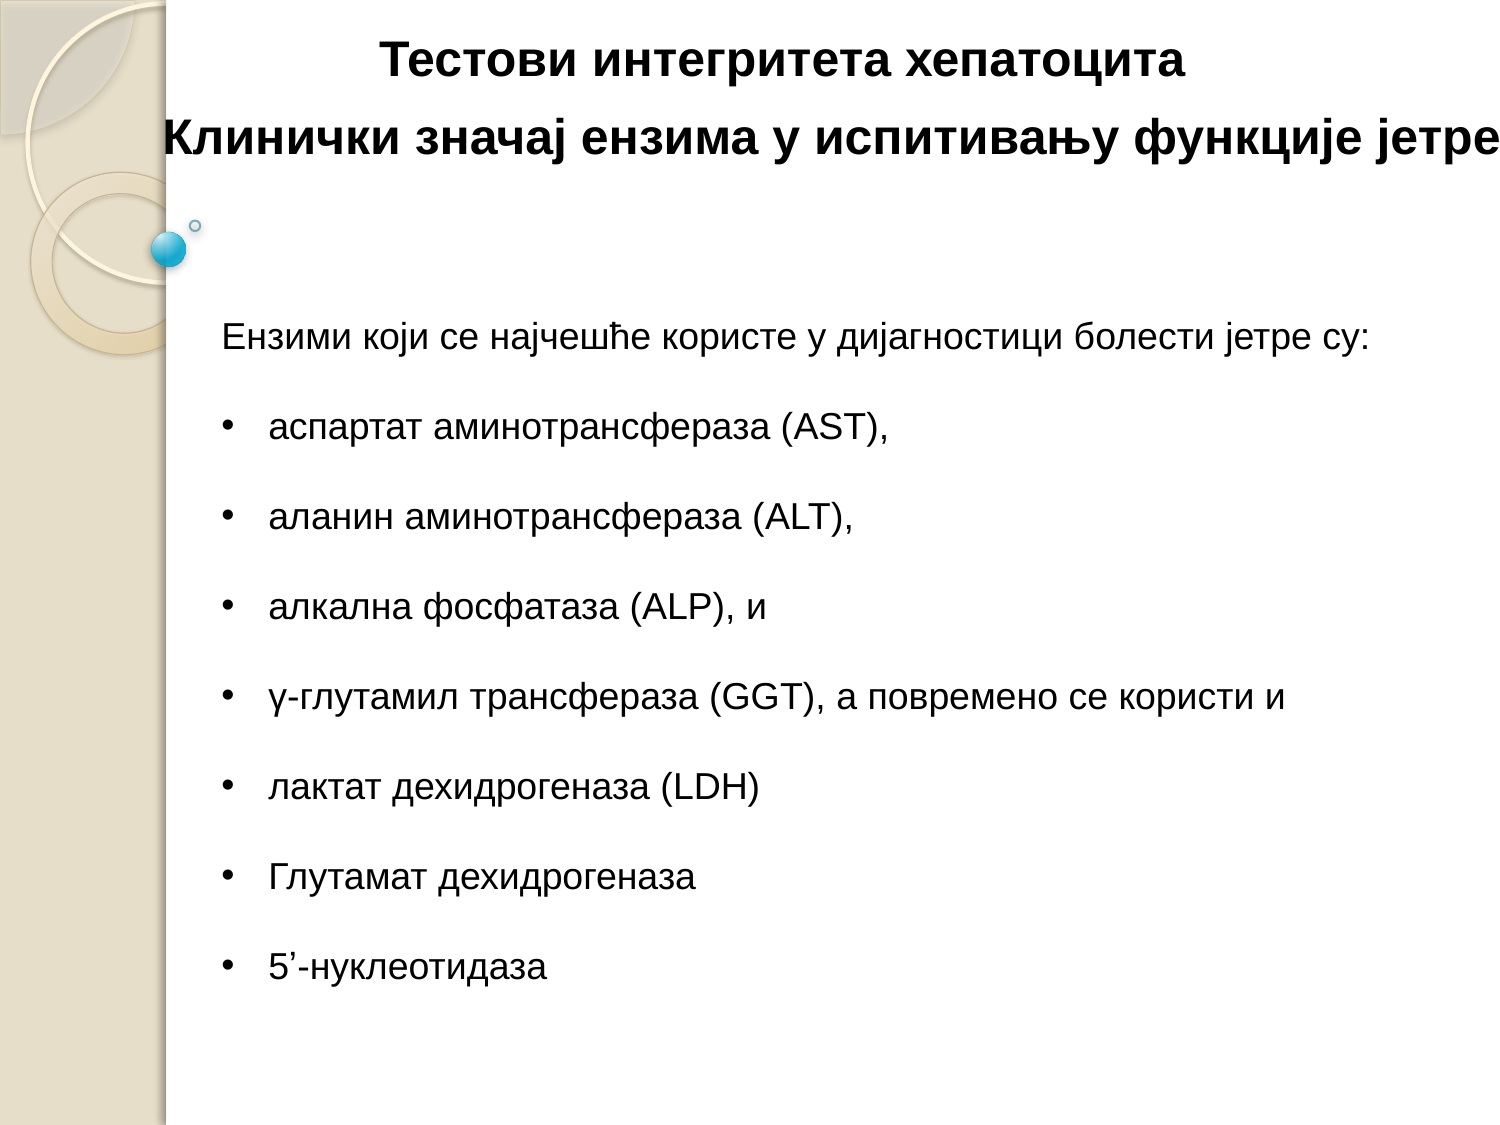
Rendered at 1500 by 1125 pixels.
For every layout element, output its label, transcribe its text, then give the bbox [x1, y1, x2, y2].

text_box Тестови интегритета хепатоцита [364, 19, 1201, 94]
text_box Ензими који се најчешће користе у дијагностици болести јетре су: аспартат аминотрансфераза (AST), аланин аминотрансфераза (ALT), алкална фосфатаза (АLP), и γ-глутамил трансфераза (GGT), а повремено се користи и лактат дехидрогеназа (LDH) Глутамат дехидрогеназа 5ʼ-нуклеотидаза [206, 304, 1500, 995]
text_box Клинички значај ензима у испитивању функције јетре [147, 96, 1500, 232]
